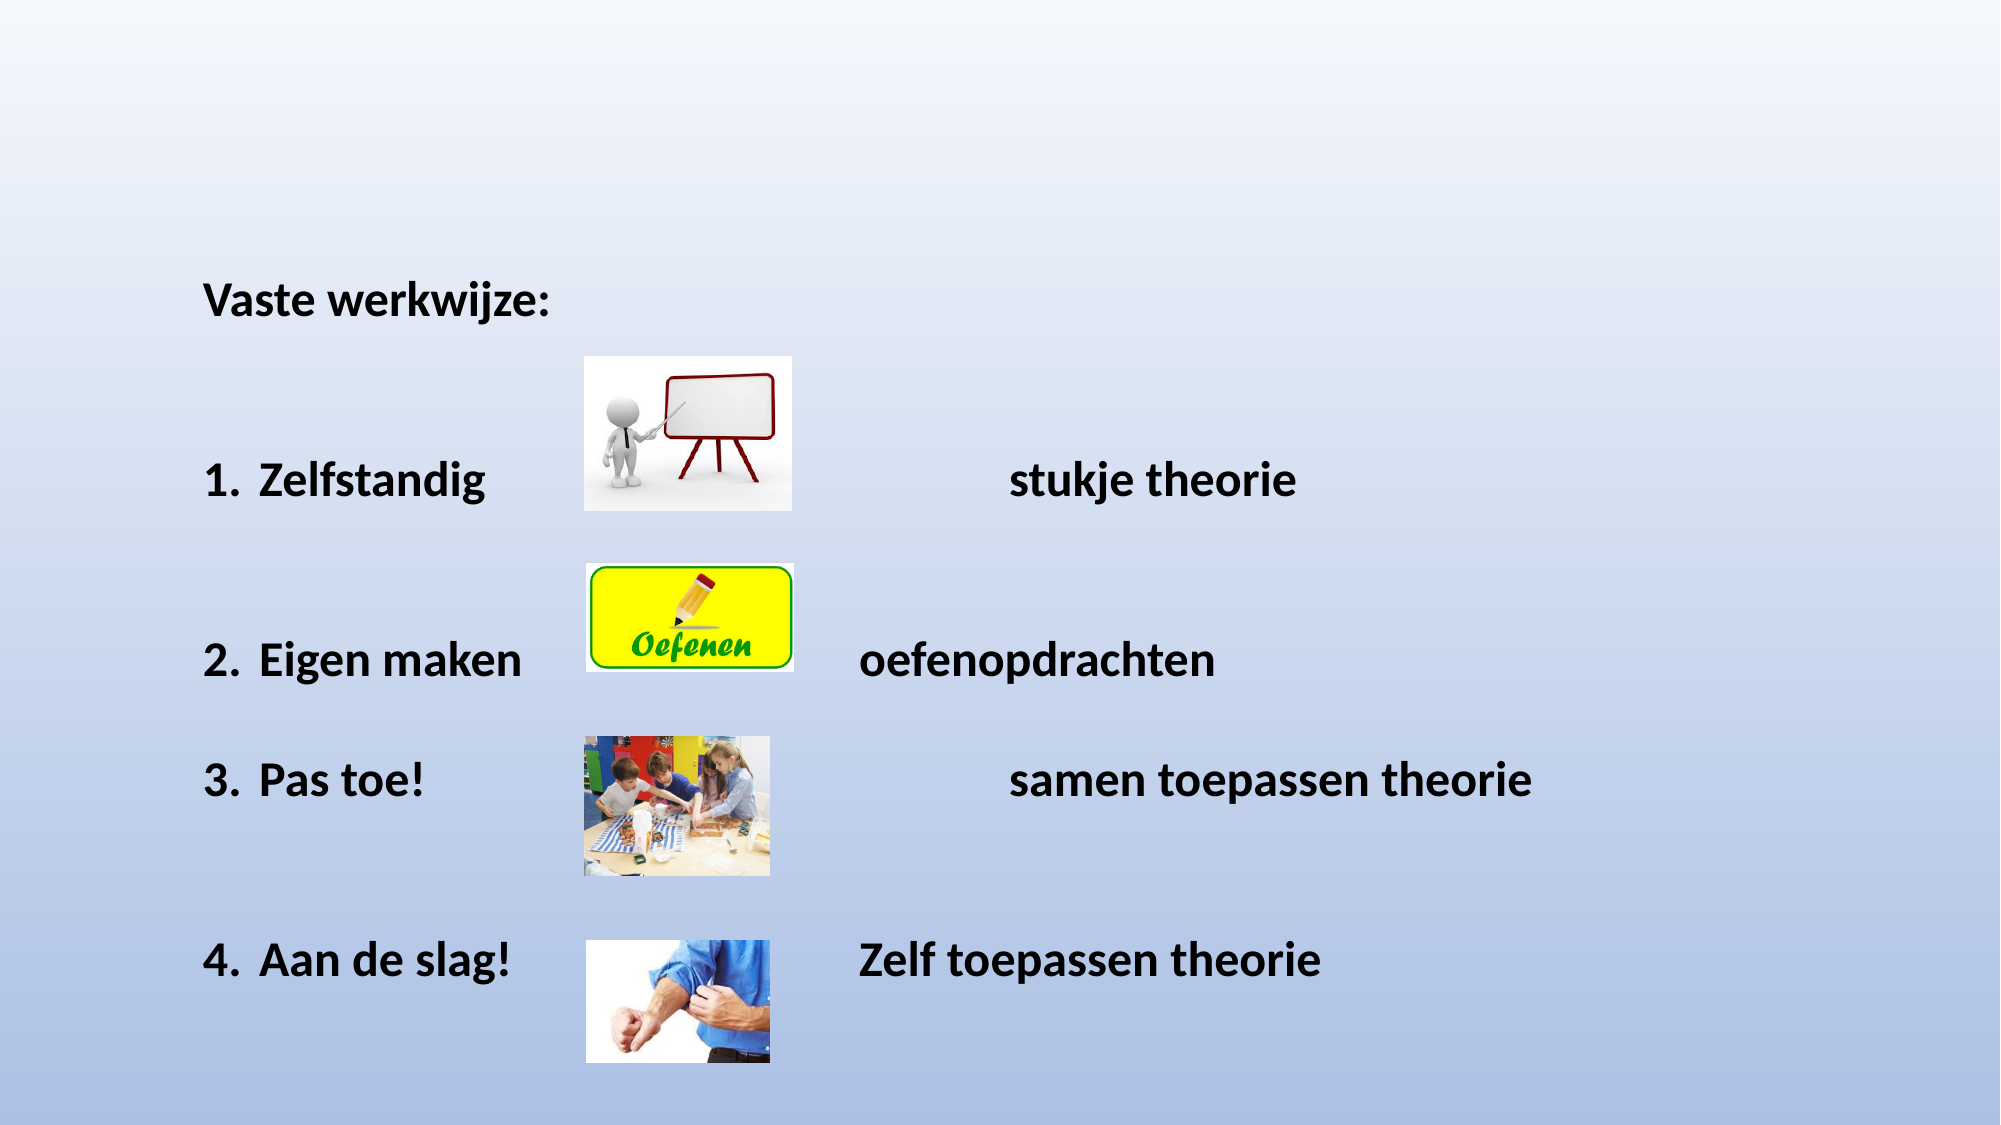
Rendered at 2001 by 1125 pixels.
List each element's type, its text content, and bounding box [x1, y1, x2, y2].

picture [584, 736, 770, 876]
picture [586, 562, 794, 672]
picture [584, 356, 792, 511]
picture [586, 940, 770, 1063]
text_box Vaste werkwijze: Zelfstandig stukje theorie Eigen maken oefenopdrachten Pas toe! samen toepassen theorie Aan de slag! Zelf toepassen theorie [188, 259, 1548, 995]
